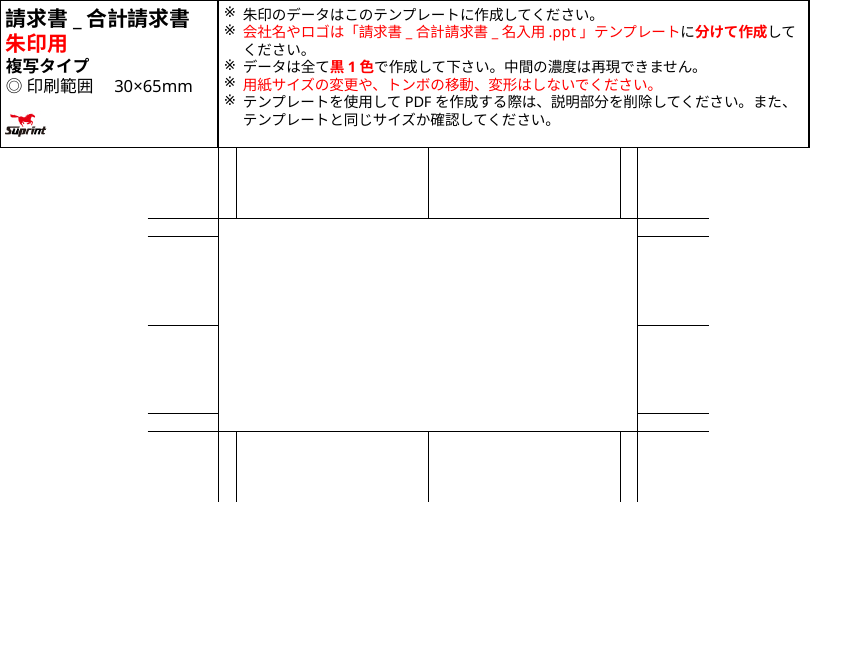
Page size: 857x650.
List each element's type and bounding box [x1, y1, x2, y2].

picture [2, 110, 48, 139]
